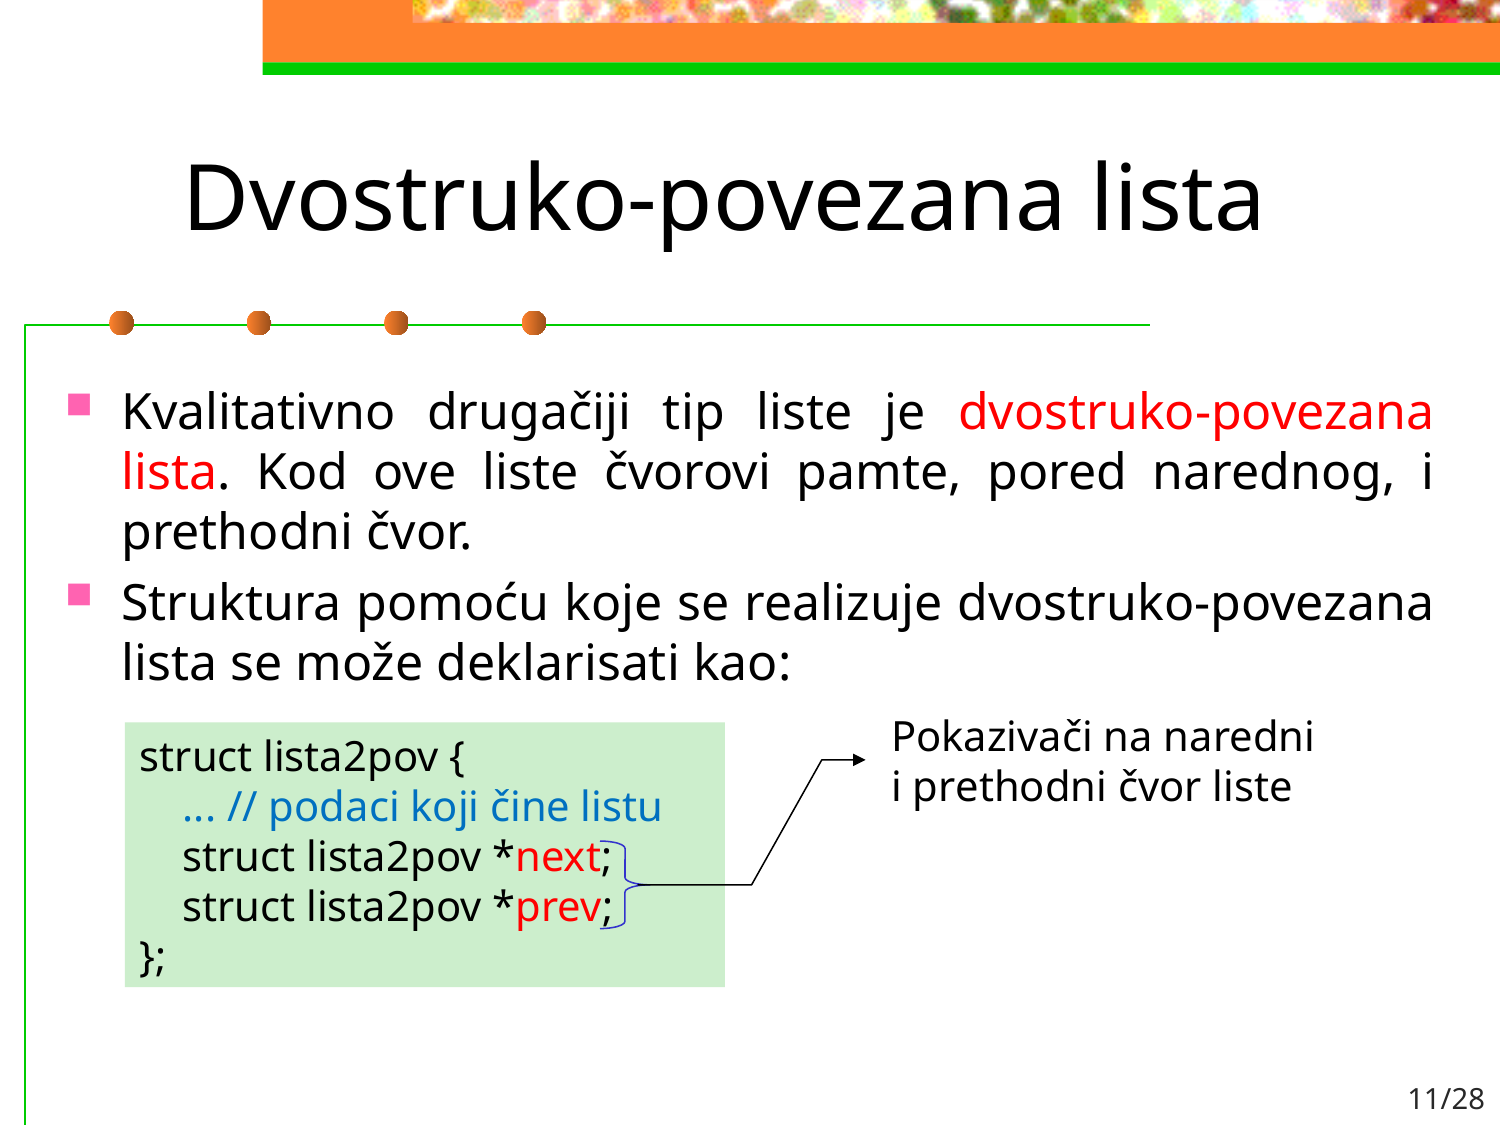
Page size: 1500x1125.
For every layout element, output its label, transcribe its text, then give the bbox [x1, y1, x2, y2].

text_box [600, 841, 639, 929]
picture [412, 0, 1500, 23]
list Kvalitativno drugačiji tip liste je dvostruko-povezana lista. Kod ove liste čvorovi pamte, pored narednog, i prethodni čvor. Struktura pomoću koje se realizuje dvostruko-povezana lista se može deklarisati kao: [50, 372, 1450, 673]
text_box struct lista2pov { ... // podaci koji čine listu struct lista2pov *next; struct lista2pov *prev; }; [124, 722, 725, 988]
text_box [637, 753, 866, 886]
text_box Pokazivači na naredni i prethodni čvor liste [876, 702, 1339, 817]
text_box 11/28 [1374, 1072, 1500, 1123]
title Dvostruko-povezana lista [87, 99, 1363, 288]
